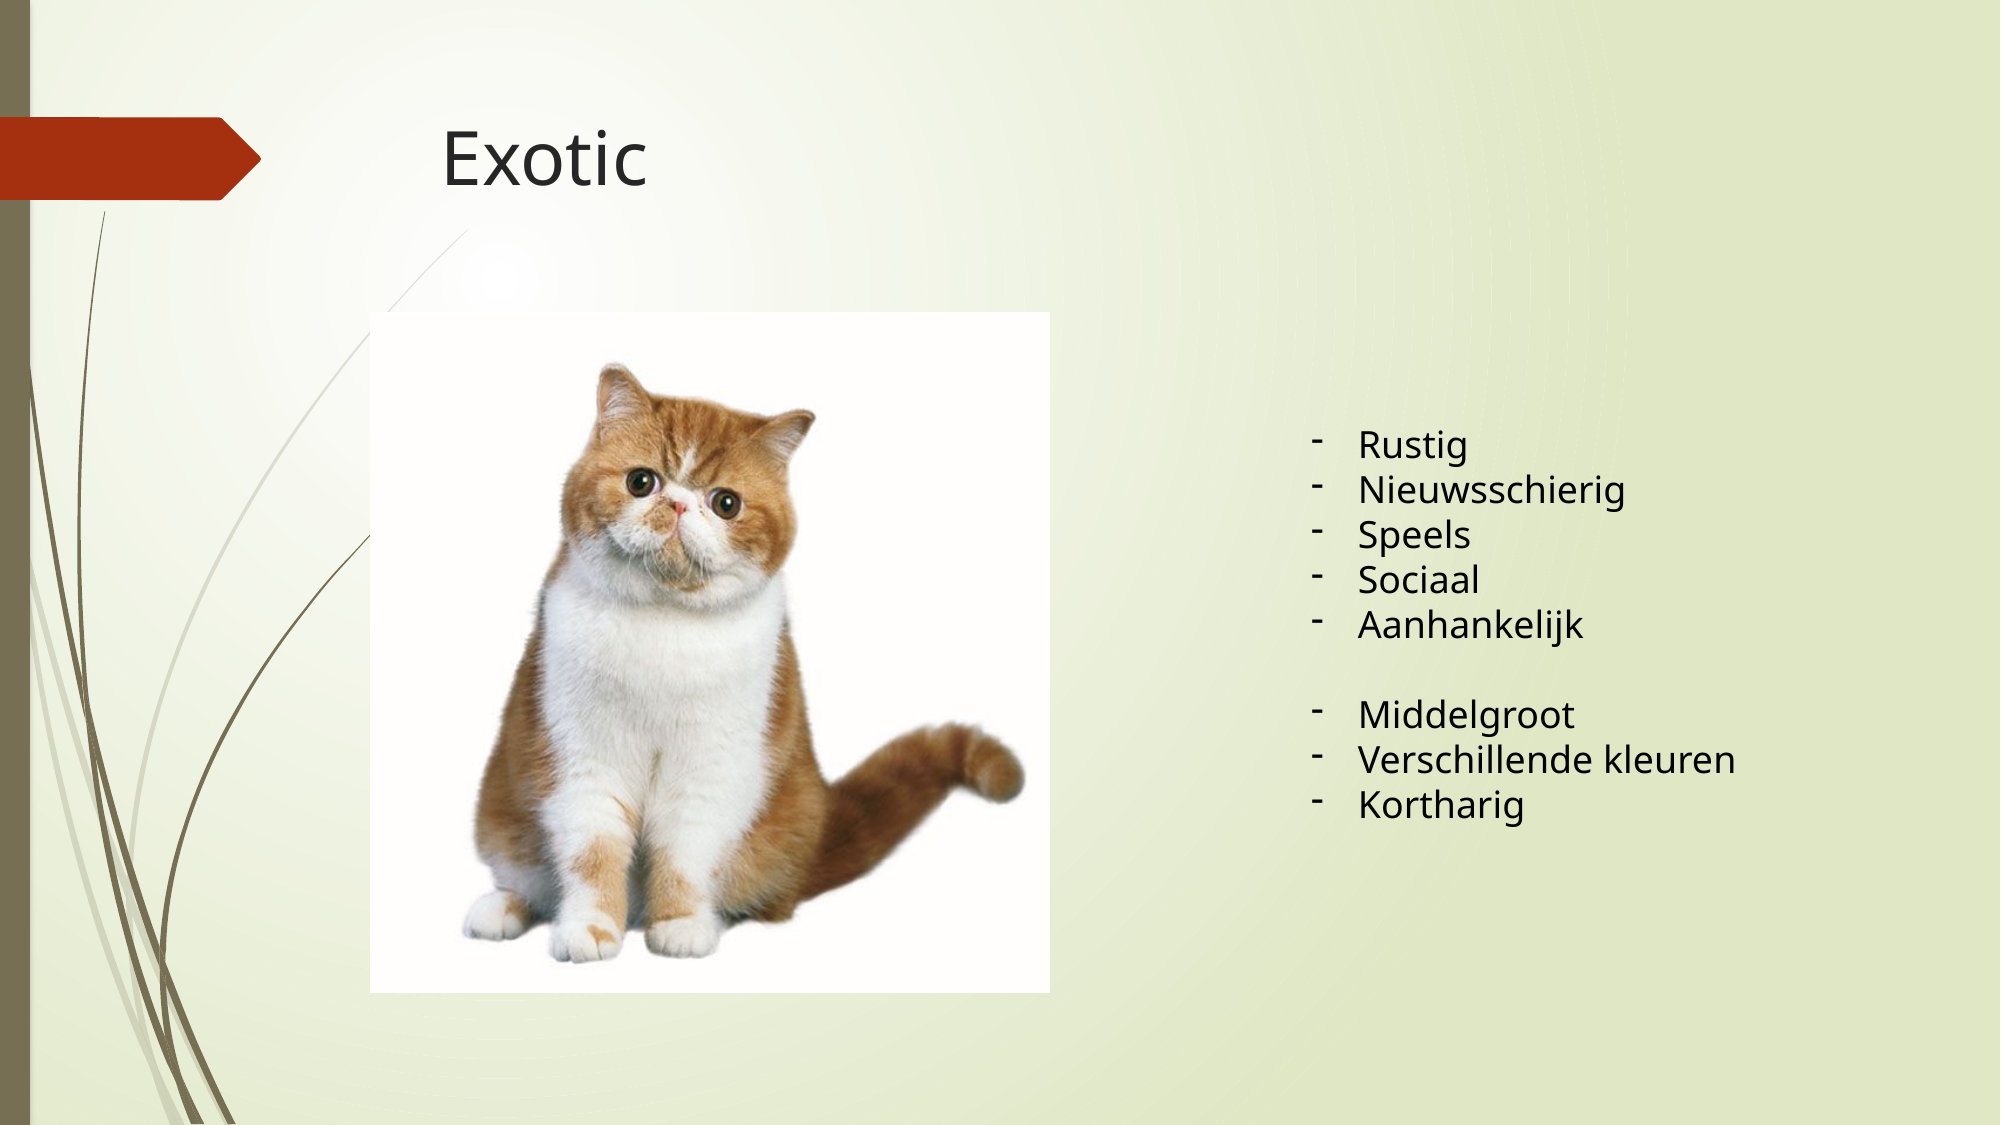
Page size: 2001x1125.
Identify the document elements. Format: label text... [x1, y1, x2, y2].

picture [370, 312, 1051, 993]
text_box Rustig Nieuwsschierig Speels Sociaal Aanhankelijk Middelgroot Verschillende kleuren Kortharig [1296, 414, 1803, 879]
title Exotic [425, 102, 1888, 313]
